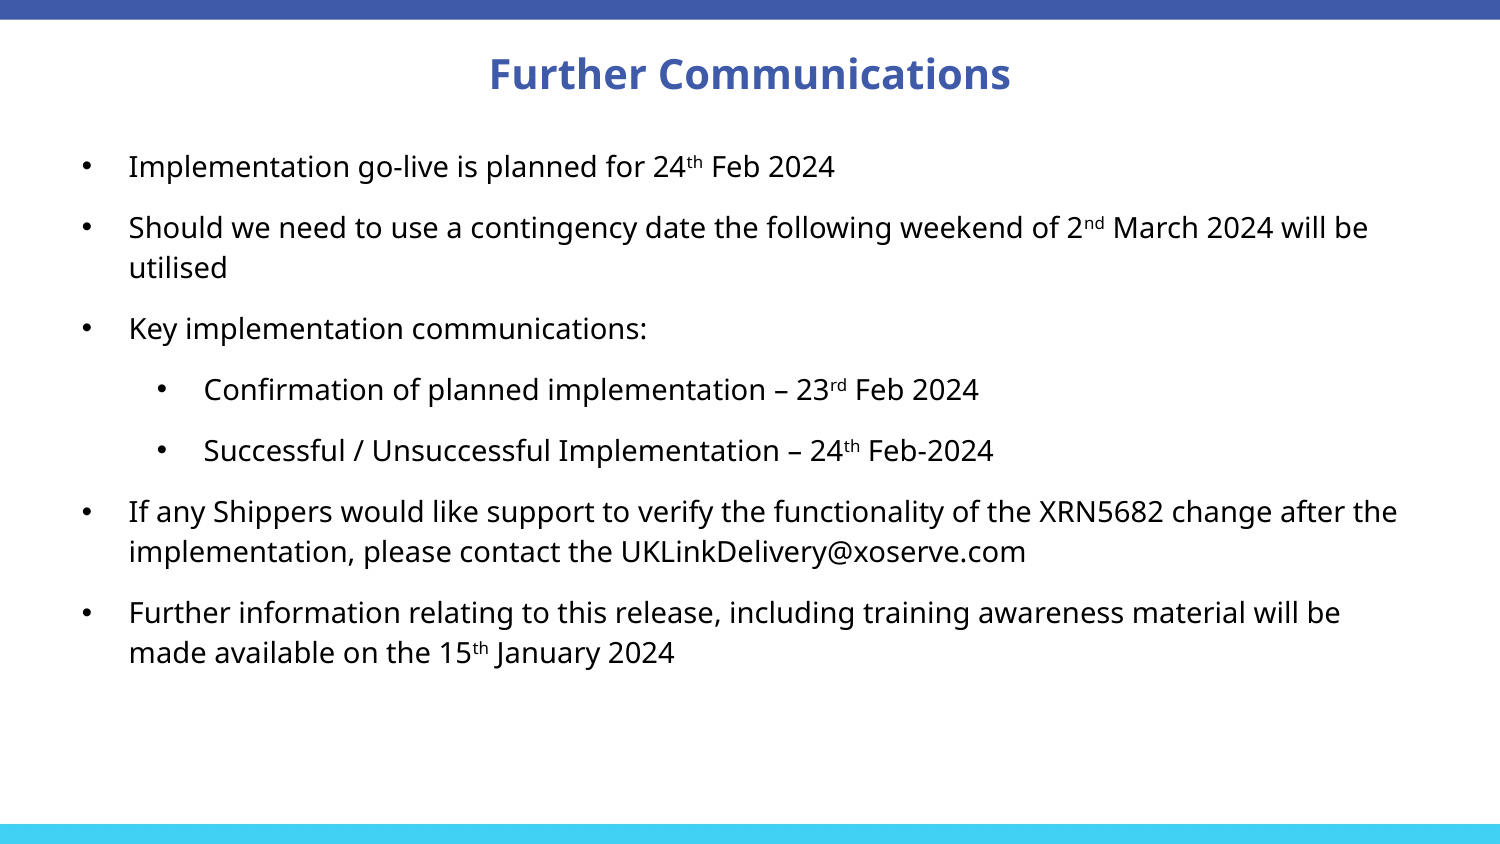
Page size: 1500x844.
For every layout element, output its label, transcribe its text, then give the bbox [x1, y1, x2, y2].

title Further Communications [75, 20, 1425, 125]
picture [0, 0, 1500, 844]
text_box Implementation go-live is planned for 24th Feb 2024 Should we need to use a contingency date the following weekend of 2nd March 2024 will be utilised Key implementation communications: Confirmation of planned implementation – 23rd Feb 2024 Successful / Unsuccessful Implementation – 24th Feb-2024 If any Shippers would like support to verify the functionality of the XRN5682 change after the implementation, please contact the UKLinkDelivery@xoserve.com Further information relating to this release, including training awareness material will be made available on the 15th January 2024 [67, 135, 1436, 799]
